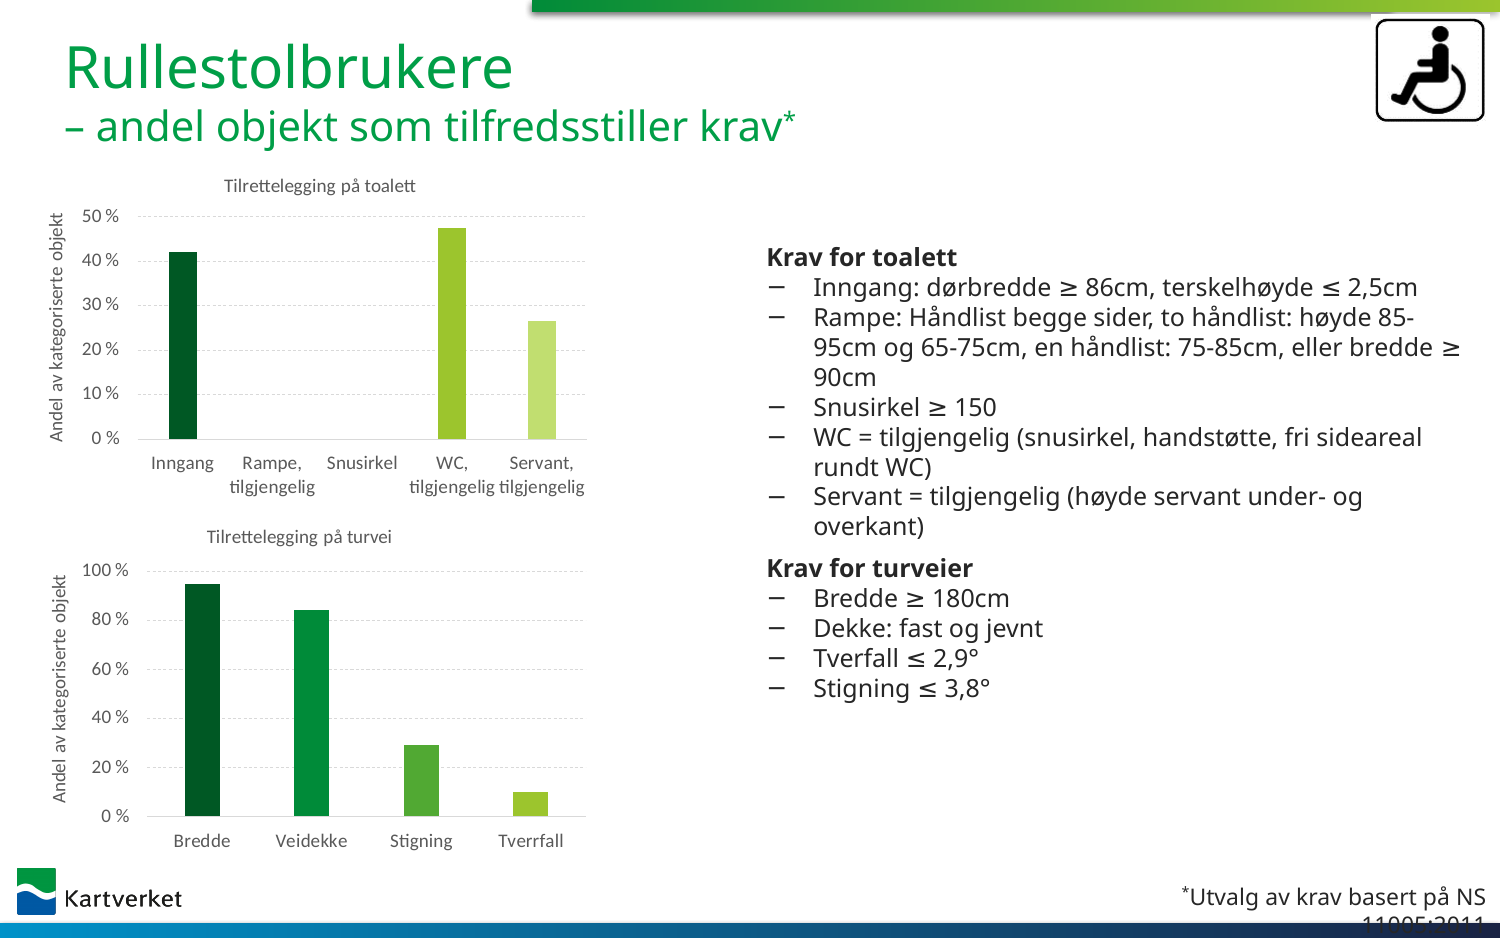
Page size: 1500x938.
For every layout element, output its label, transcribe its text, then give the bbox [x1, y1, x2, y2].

picture [41, 166, 598, 505]
text_box Krav for turveier Bredde ≥ 180cm Dekke: fast og jevnt Tverfall ≤ 2,9° Stigning ≤ 3,8° [751, 545, 1483, 710]
picture [41, 520, 597, 859]
text_box Rullestolbrukere – andel objekt som tilfredsstiller krav* [49, 14, 1431, 158]
text_box *Utvalg av krav basert på NS 11005:2011 [1068, 873, 1500, 938]
picture [1371, 13, 1491, 127]
text_box Krav for toalett Inngang: dørbredde ≥ 86cm, terskelhøyde ≤ 2,5cm Rampe: Håndlist begge sider, to håndlist: høyde 85-95cm og 65-75cm, en håndlist: 75-85cm, eller bredde ≥ 90cm Snusirkel ≥ 150 WC = tilgjengelig (snusirkel, handstøtte, fri sideareal rundt WC) Servant = tilgjengelig (høyde servant under- og overkant) [751, 234, 1483, 545]
